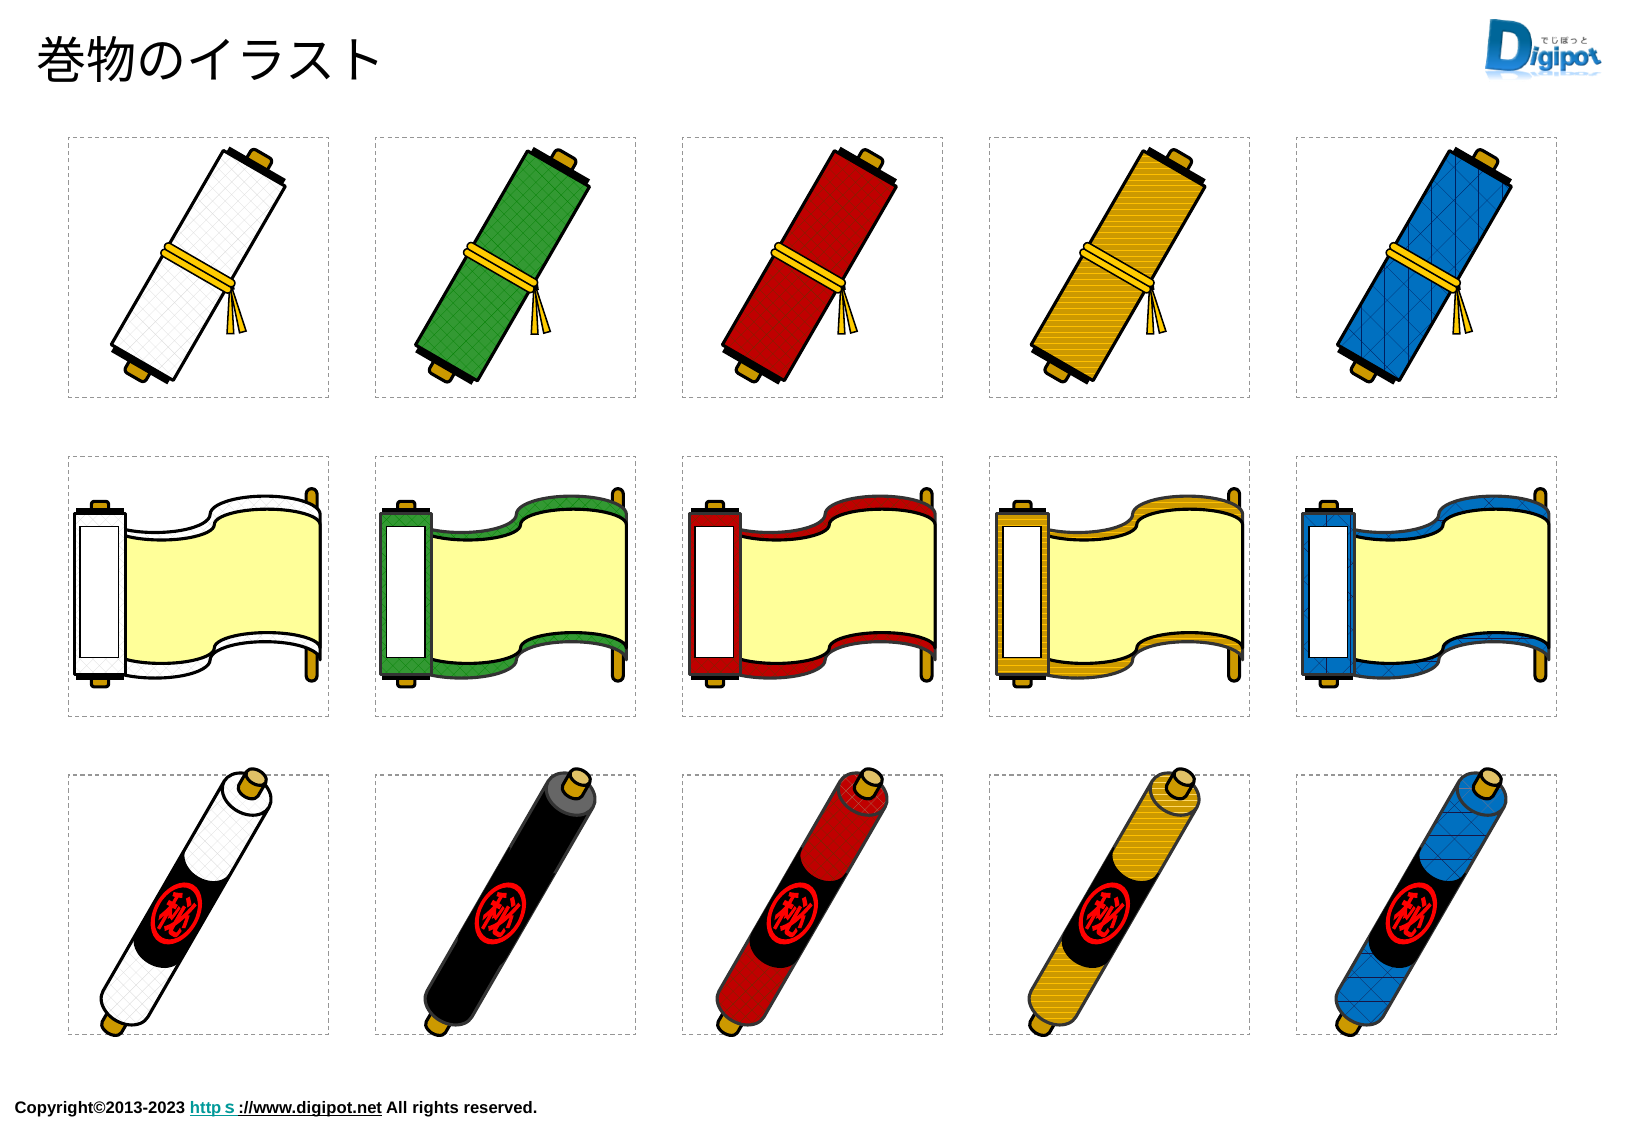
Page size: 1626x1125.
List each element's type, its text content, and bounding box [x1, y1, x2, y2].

picture [1485, 19, 1602, 82]
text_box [1339, 758, 1499, 1040]
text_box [720, 758, 880, 1040]
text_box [1032, 758, 1192, 1040]
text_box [73, 488, 321, 688]
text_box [428, 758, 588, 1040]
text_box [380, 488, 627, 688]
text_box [157, 141, 256, 400]
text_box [1302, 488, 1550, 688]
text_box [1382, 141, 1482, 400]
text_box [104, 758, 264, 1040]
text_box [767, 141, 867, 400]
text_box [996, 488, 1243, 688]
title 巻物のイラスト [21, 19, 881, 98]
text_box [1076, 141, 1176, 400]
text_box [688, 488, 936, 688]
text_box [460, 141, 560, 400]
